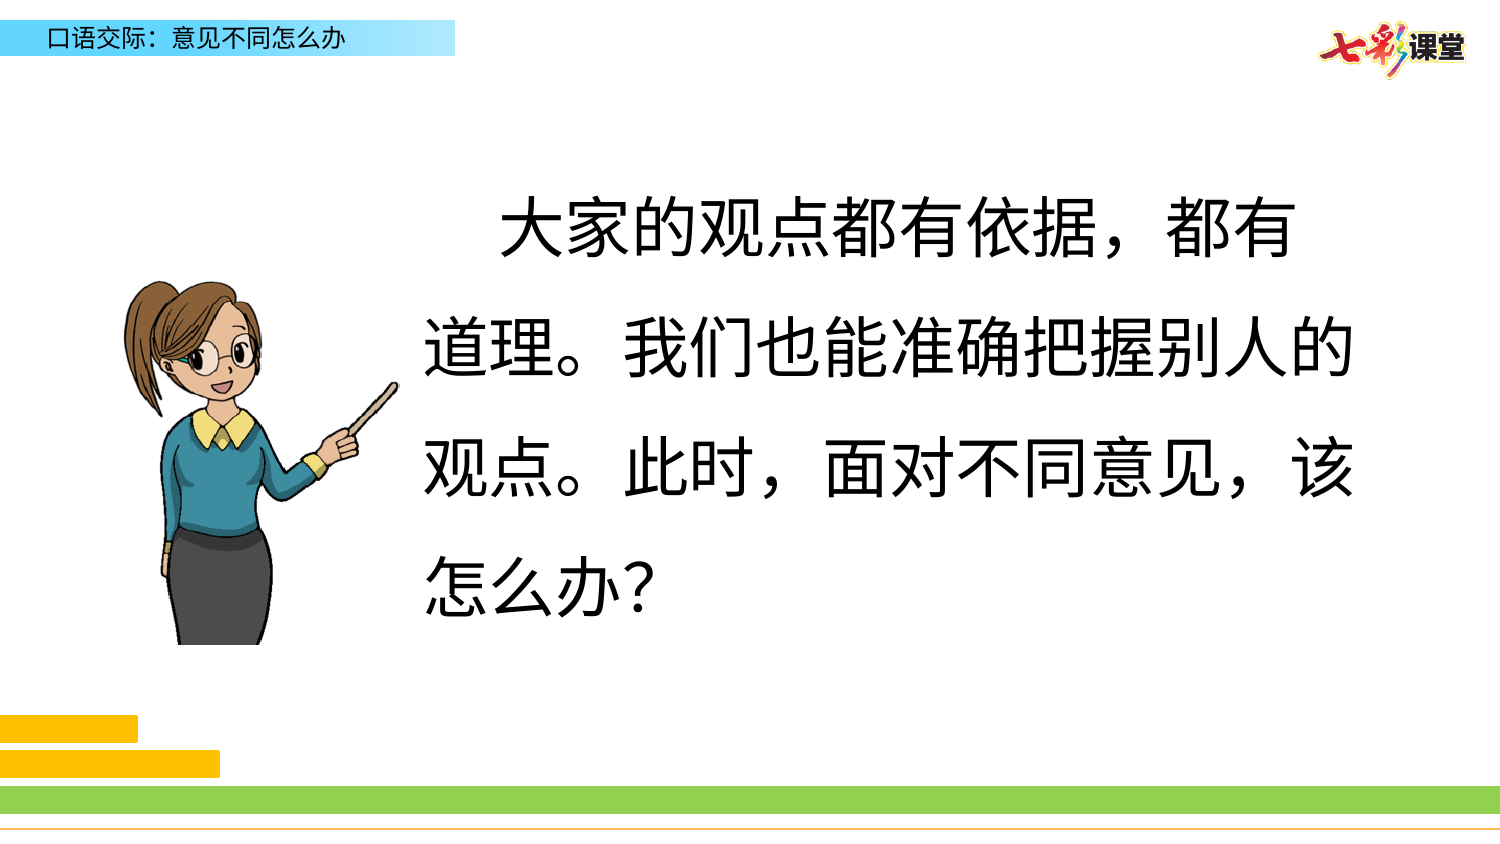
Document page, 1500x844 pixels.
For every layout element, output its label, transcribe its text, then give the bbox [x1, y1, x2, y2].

text_box 大家的观点都有依据，都有道理。我们也能准确把握别人的观点。此时，面对不同意见，该怎么办？ [407, 138, 1376, 633]
picture [1316, 20, 1468, 80]
picture [123, 279, 400, 646]
